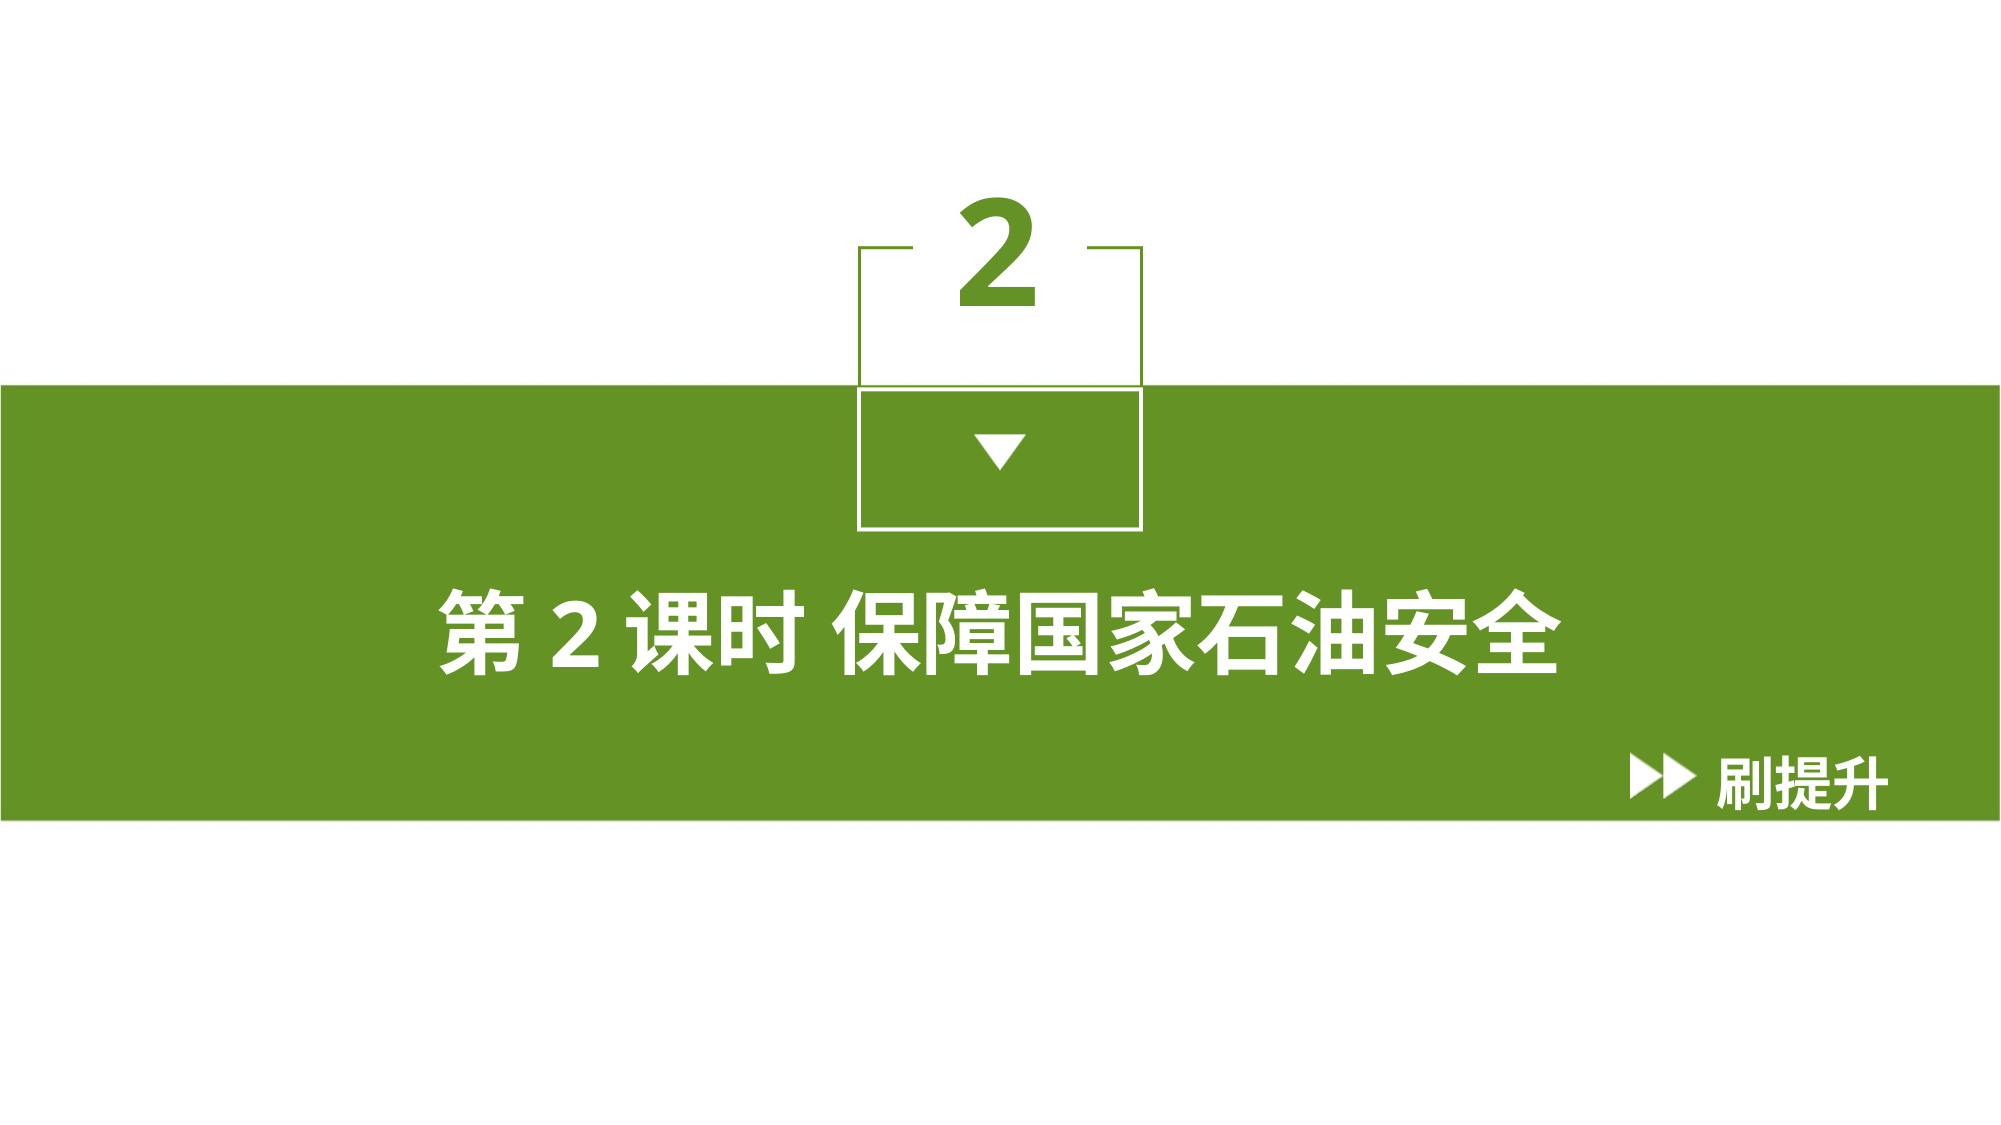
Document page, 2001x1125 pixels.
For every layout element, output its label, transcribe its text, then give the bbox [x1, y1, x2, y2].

picture [0, 739, 2000, 1125]
picture [0, 0, 2000, 572]
text_box 2 [865, 148, 1130, 345]
text_box 第2课时 保障国家石油安全 [0, 572, 2000, 791]
text_box 刷提升 [1715, 718, 1997, 812]
